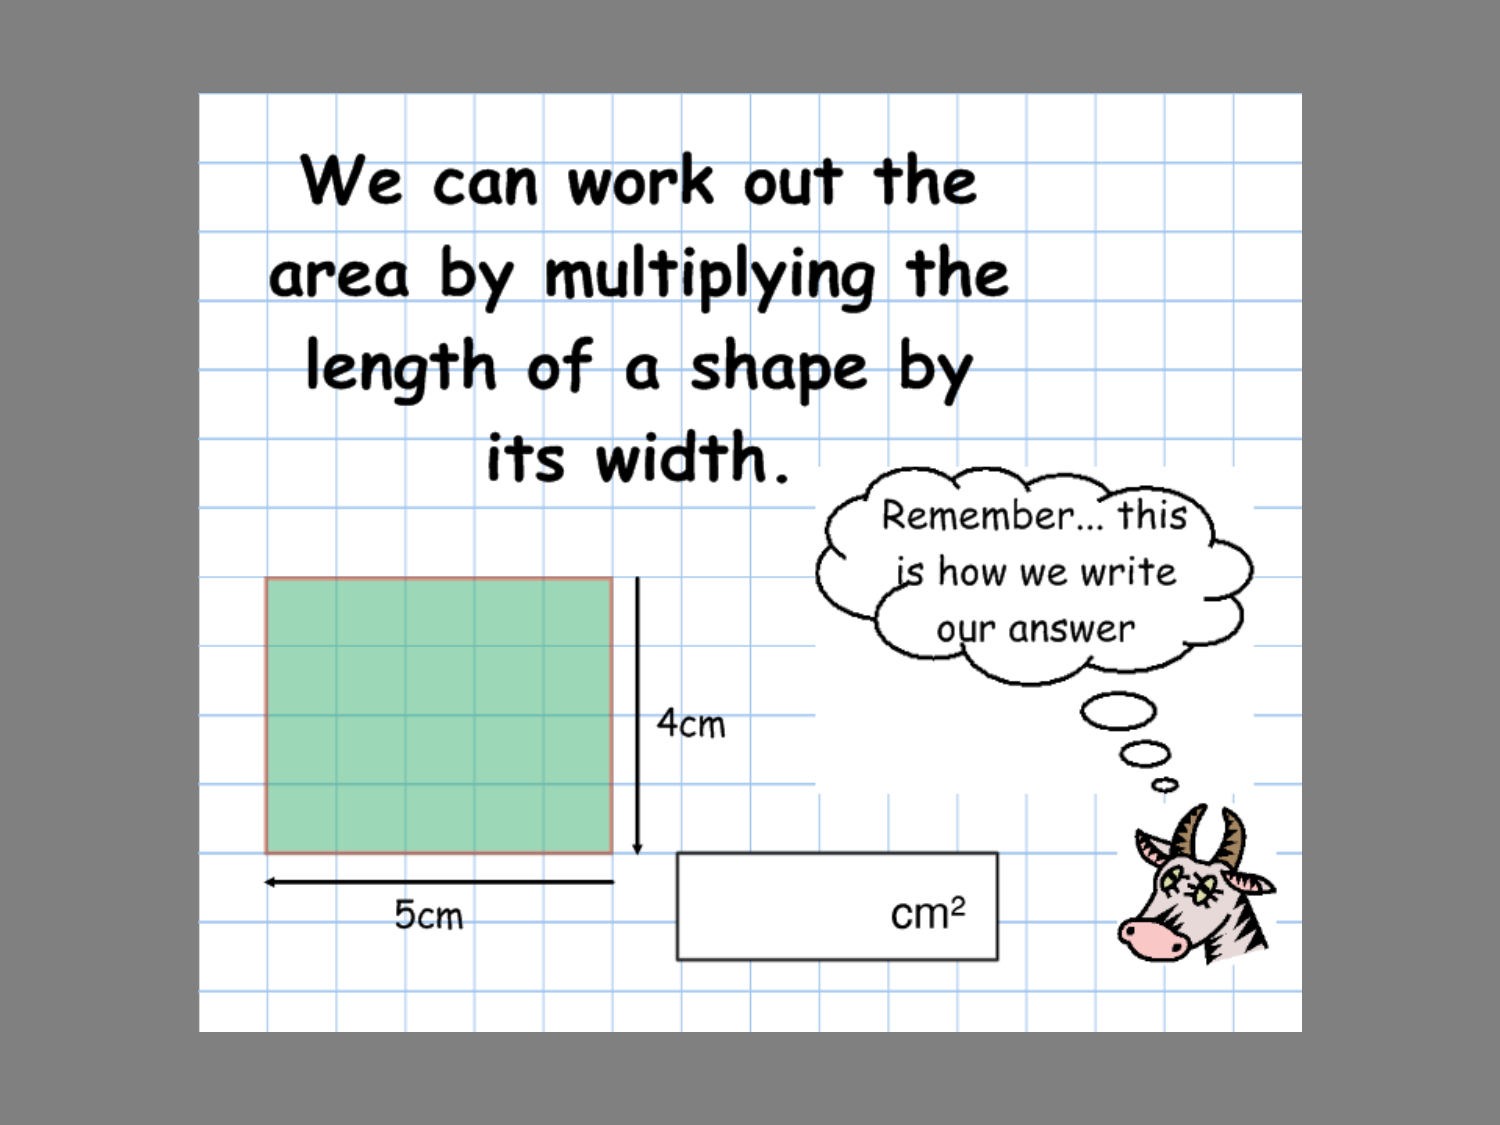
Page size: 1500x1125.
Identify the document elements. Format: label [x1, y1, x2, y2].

picture [198, 93, 1302, 1032]
